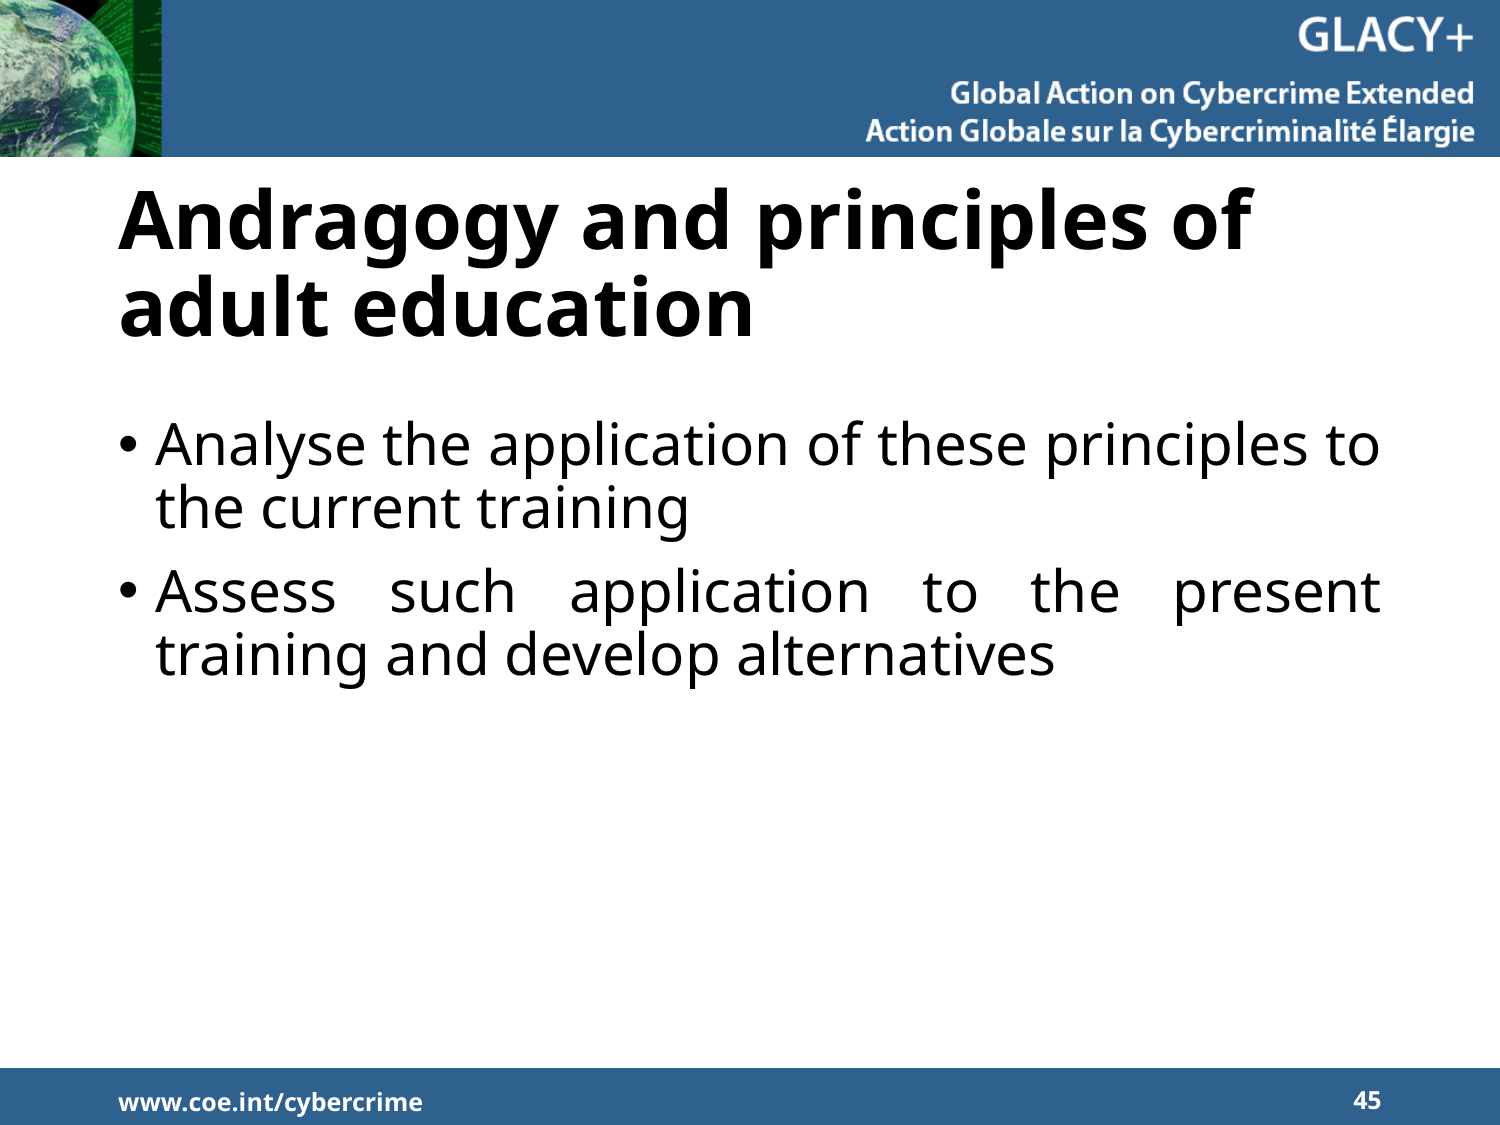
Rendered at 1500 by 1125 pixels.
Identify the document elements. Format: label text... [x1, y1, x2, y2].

picture [0, 0, 1500, 157]
list Analyse the application of these principles to the current training Assess such application to the present training and develop alternatives [103, 407, 1397, 1125]
slide_number 45 [1059, 1071, 1397, 1125]
title Andragogy and principles of adult education [103, 171, 1397, 363]
slide_number www.coe.int/cybercrime [103, 1071, 491, 1125]
